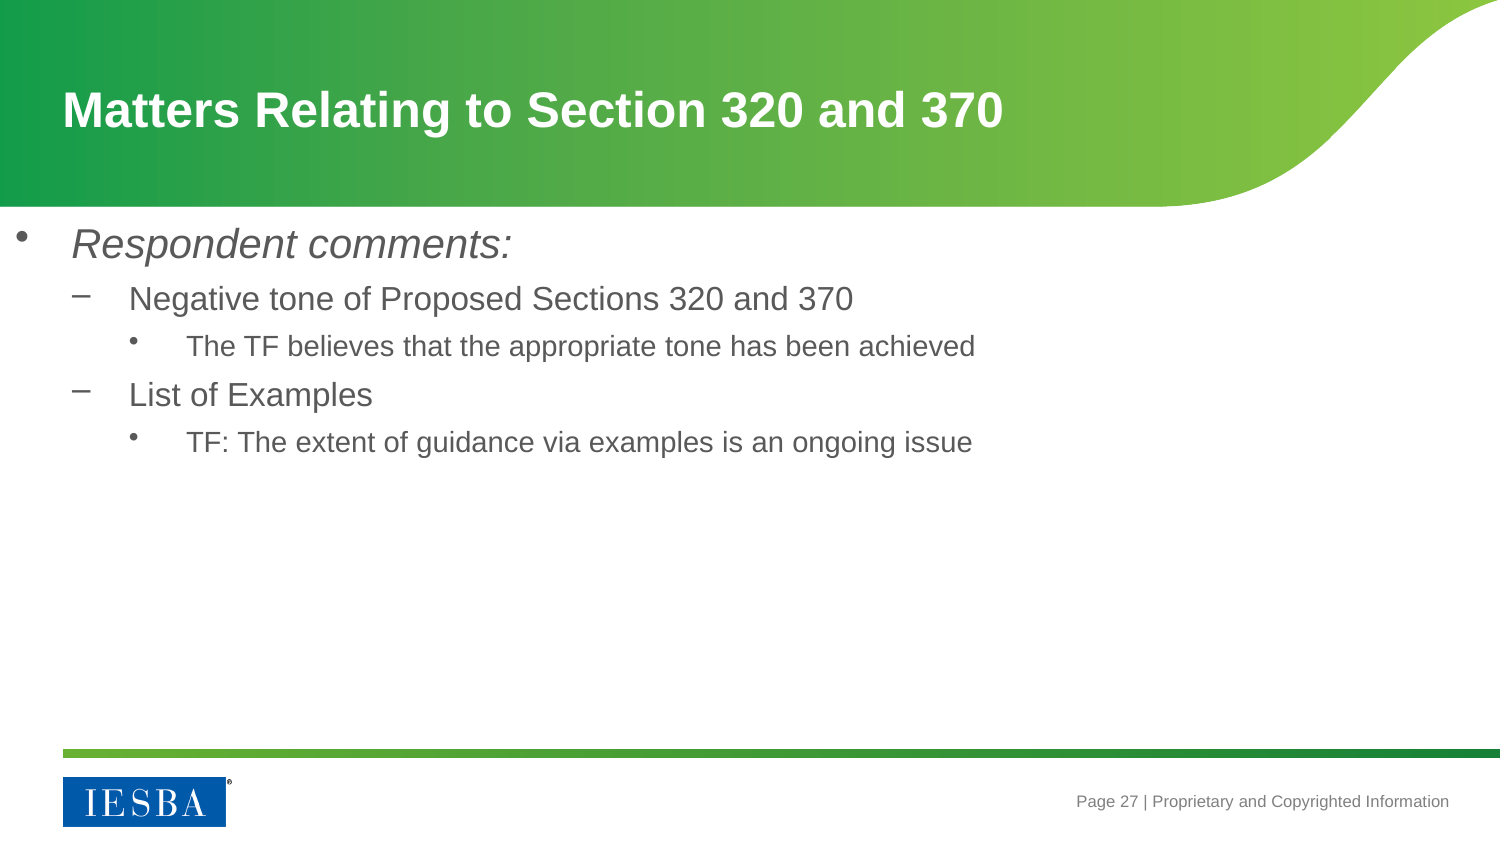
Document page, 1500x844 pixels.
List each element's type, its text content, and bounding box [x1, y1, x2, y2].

picture [0, 0, 1500, 207]
list Respondent comments: Negative tone of Proposed Sections 320 and 370 The TF believes that the appropriate tone has been achieved List of Examples TF: The extent of guidance via examples is an ongoing issue [0, 209, 1500, 747]
picture [63, 777, 232, 827]
title Matters Relating to Section 320 and 370 [62, 75, 1300, 141]
